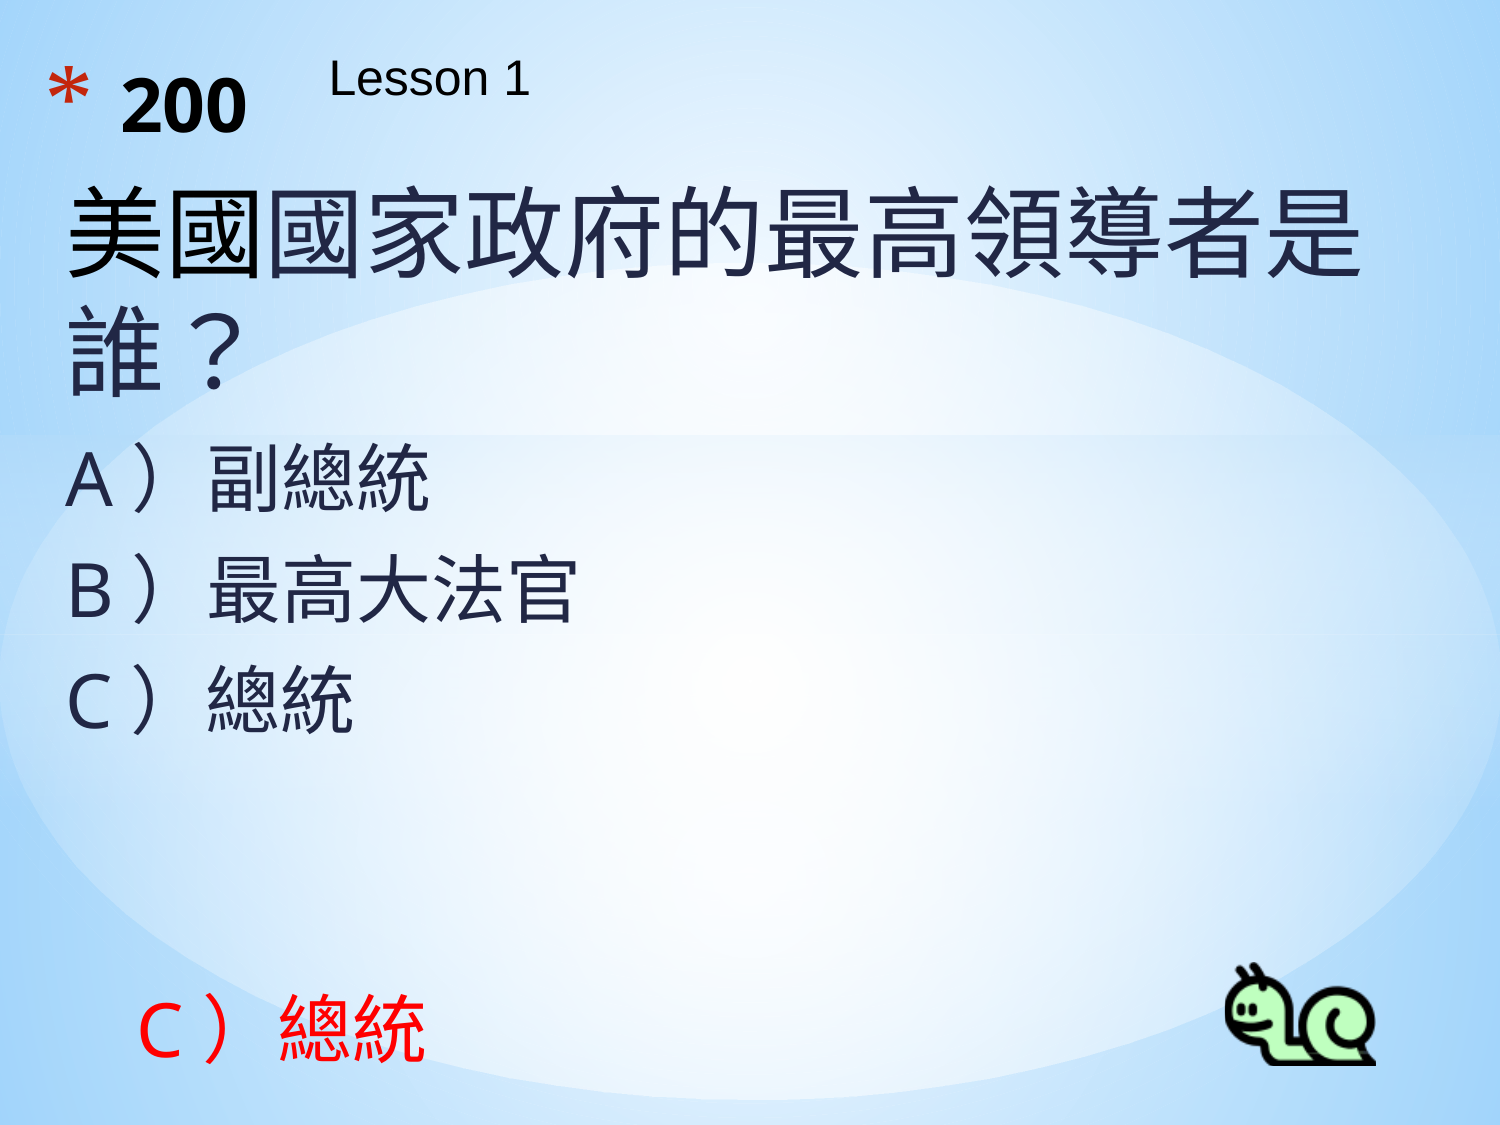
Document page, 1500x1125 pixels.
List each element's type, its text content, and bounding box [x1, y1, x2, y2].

text_box Lesson 1 [313, 38, 561, 173]
subtitle 美國國家政府的最高領導者是誰？ A）副總統 B）最高大法官 C）總統 [50, 162, 1450, 950]
picture [1224, 962, 1377, 1067]
text_box C）總統 [122, 974, 443, 1080]
title 200 [0, 50, 450, 188]
